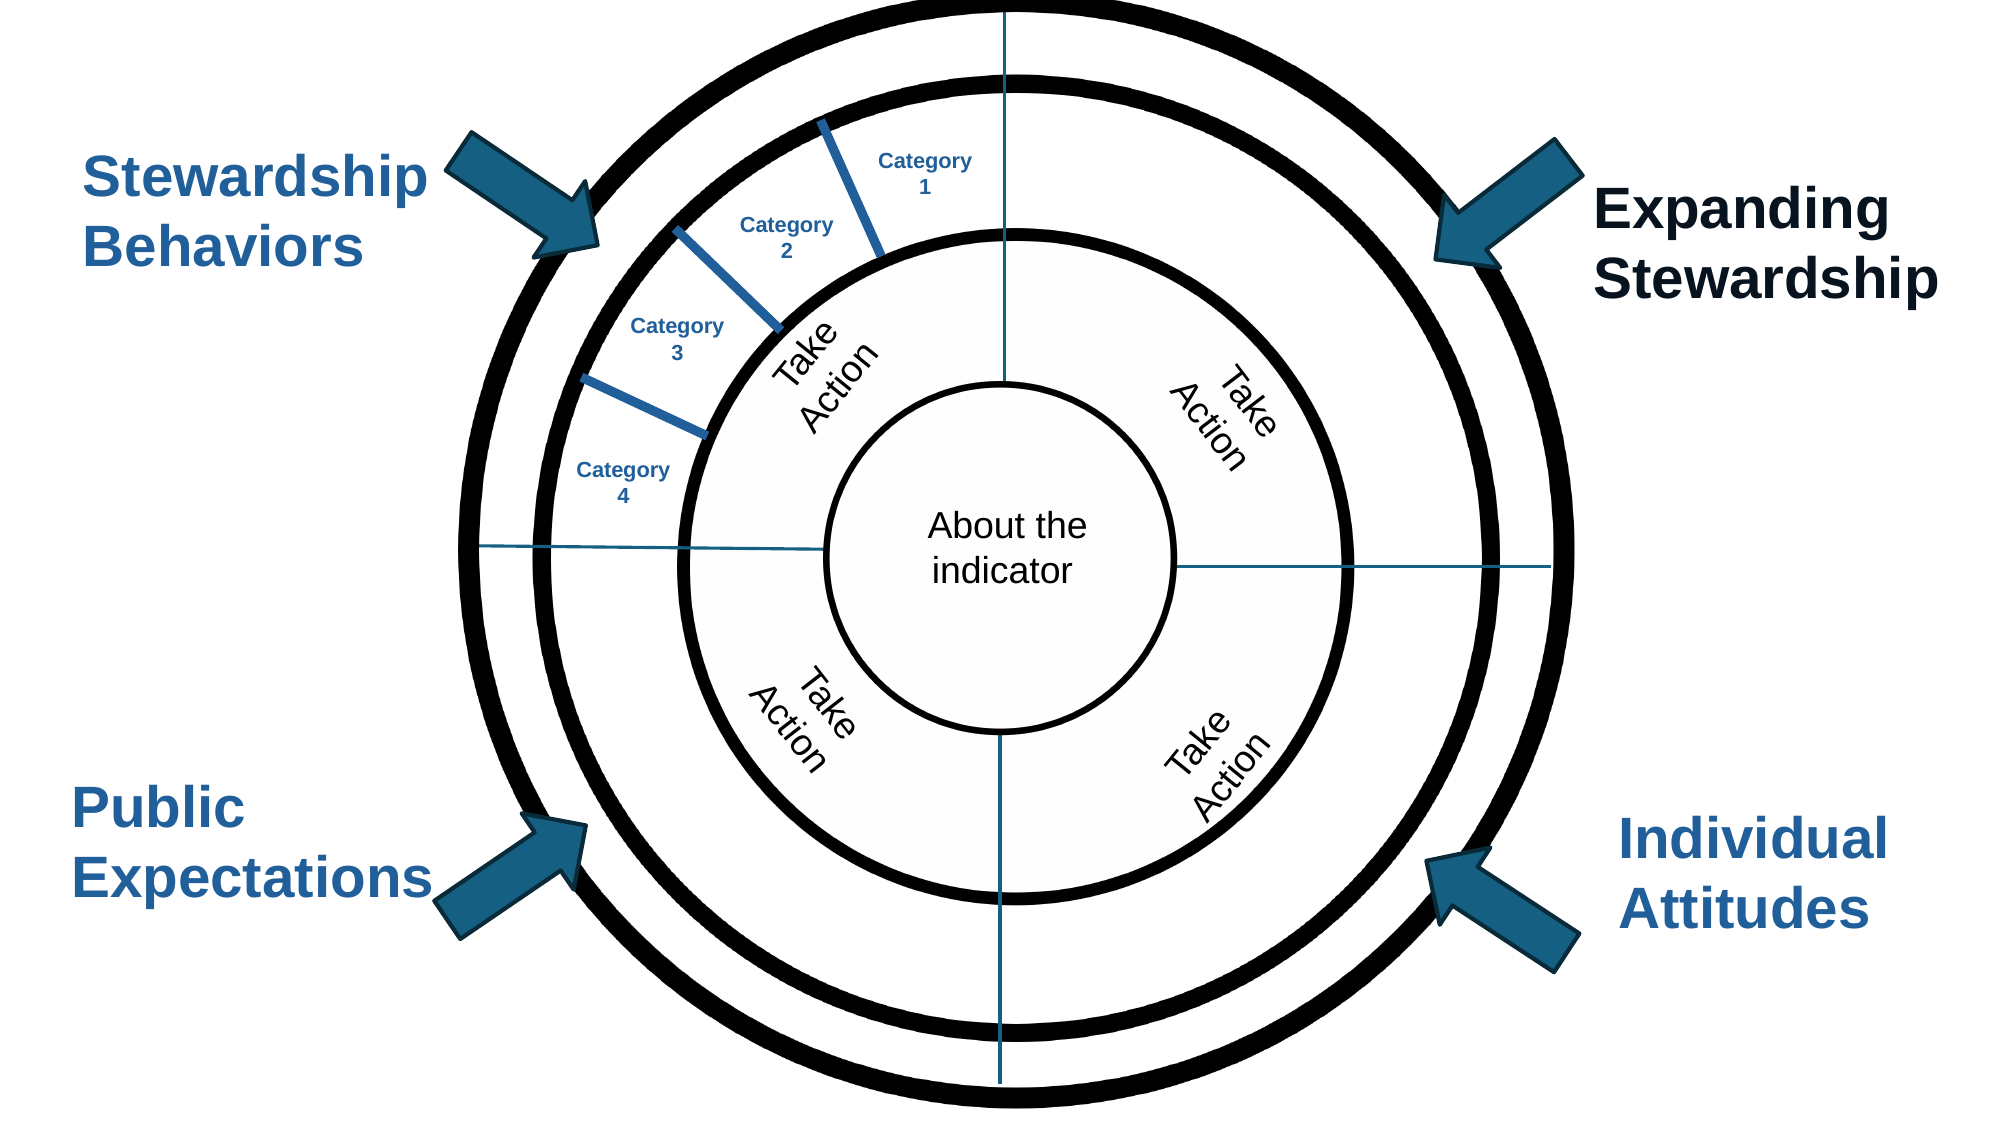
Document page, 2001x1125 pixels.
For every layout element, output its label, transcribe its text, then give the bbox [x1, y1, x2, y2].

text_box Expanding Stewardship [1671, 154, 1990, 327]
picture [363, 0, 1668, 1125]
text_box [820, 120, 882, 257]
text_box Stewardship Behaviors [67, 123, 358, 230]
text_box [674, 228, 782, 331]
text_box Individual Attitudes [1671, 785, 1965, 929]
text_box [581, 376, 708, 437]
text_box Public Expectations [56, 753, 358, 960]
